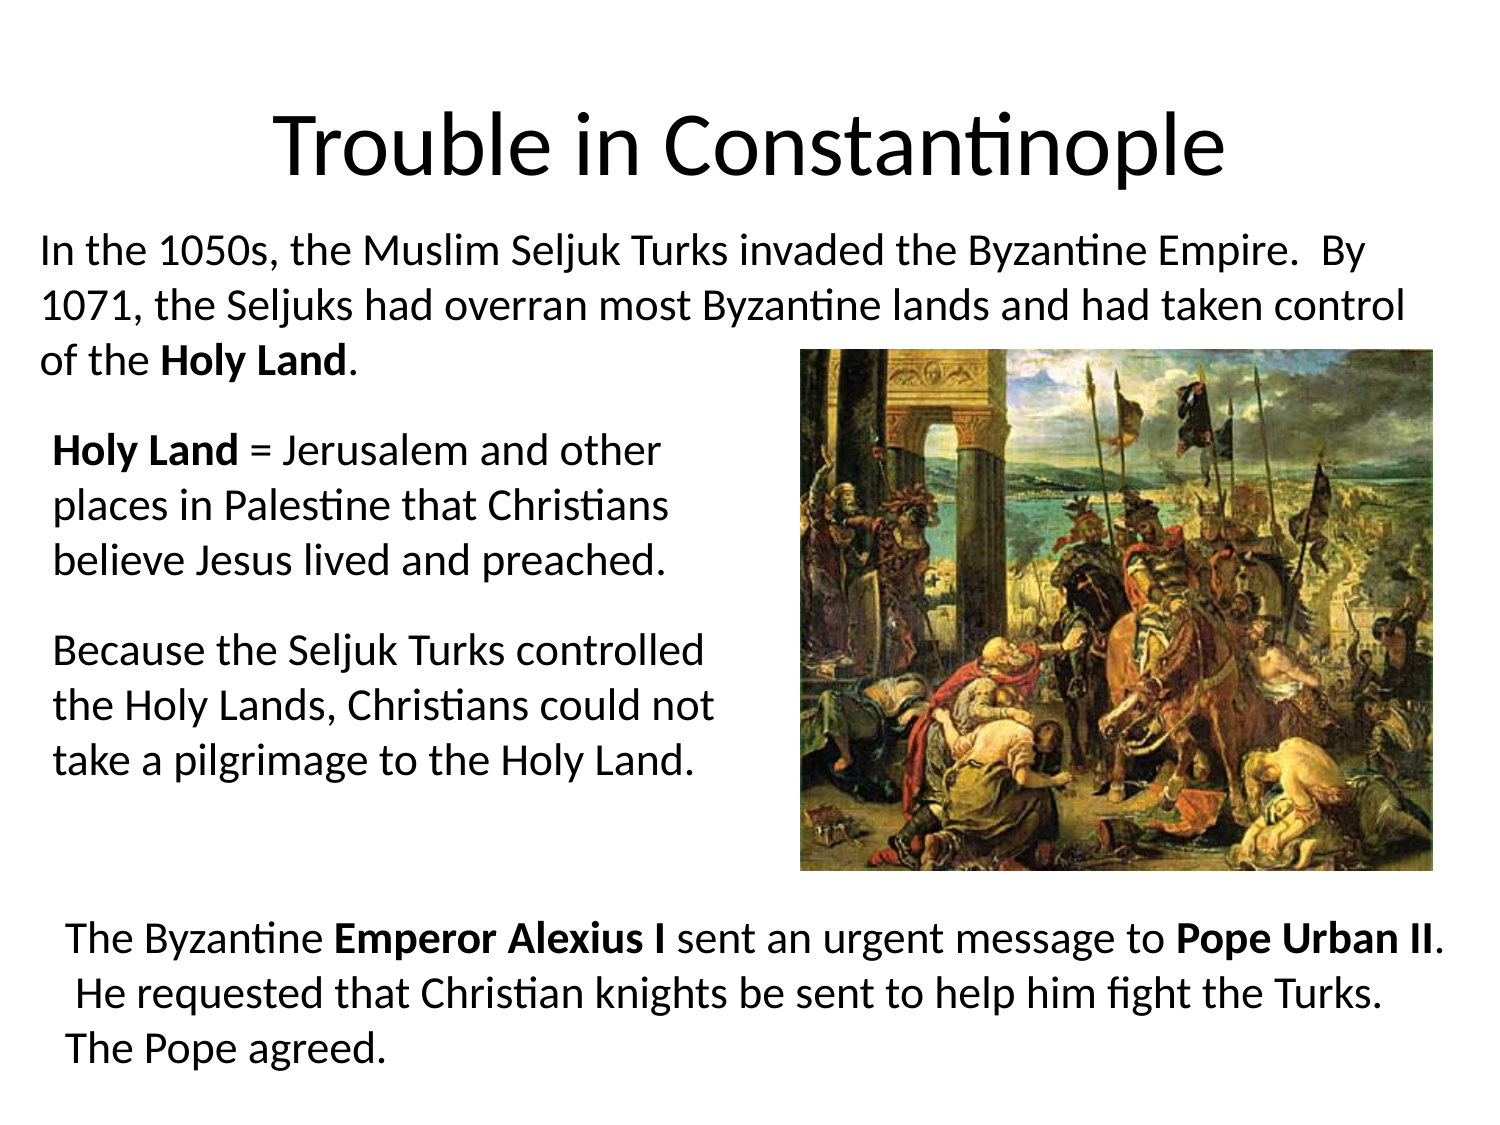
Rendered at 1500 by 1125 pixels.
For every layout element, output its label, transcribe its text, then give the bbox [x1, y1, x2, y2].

text_box The Byzantine Emperor Alexius I sent an urgent message to Pope Urban II. He requested that Christian knights be sent to help him fight the Turks. The Pope agreed. [49, 900, 1463, 1080]
picture [799, 349, 1434, 871]
text_box In the 1050s, the Muslim Seljuk Turks invaded the Byzantine Empire. By 1071, the Seljuks had overran most Byzantine lands and had taken control of the Holy Land. [24, 212, 1463, 448]
text_box Holy Land = Jerusalem and other places in Palestine that Christians believe Jesus lived and preached. [37, 412, 788, 593]
title Trouble in Constantinople [75, 45, 1425, 212]
text_box Because the Seljuk Turks controlled the Holy Lands, Christians could not take a pilgrimage to the Holy Land. [37, 612, 763, 793]
